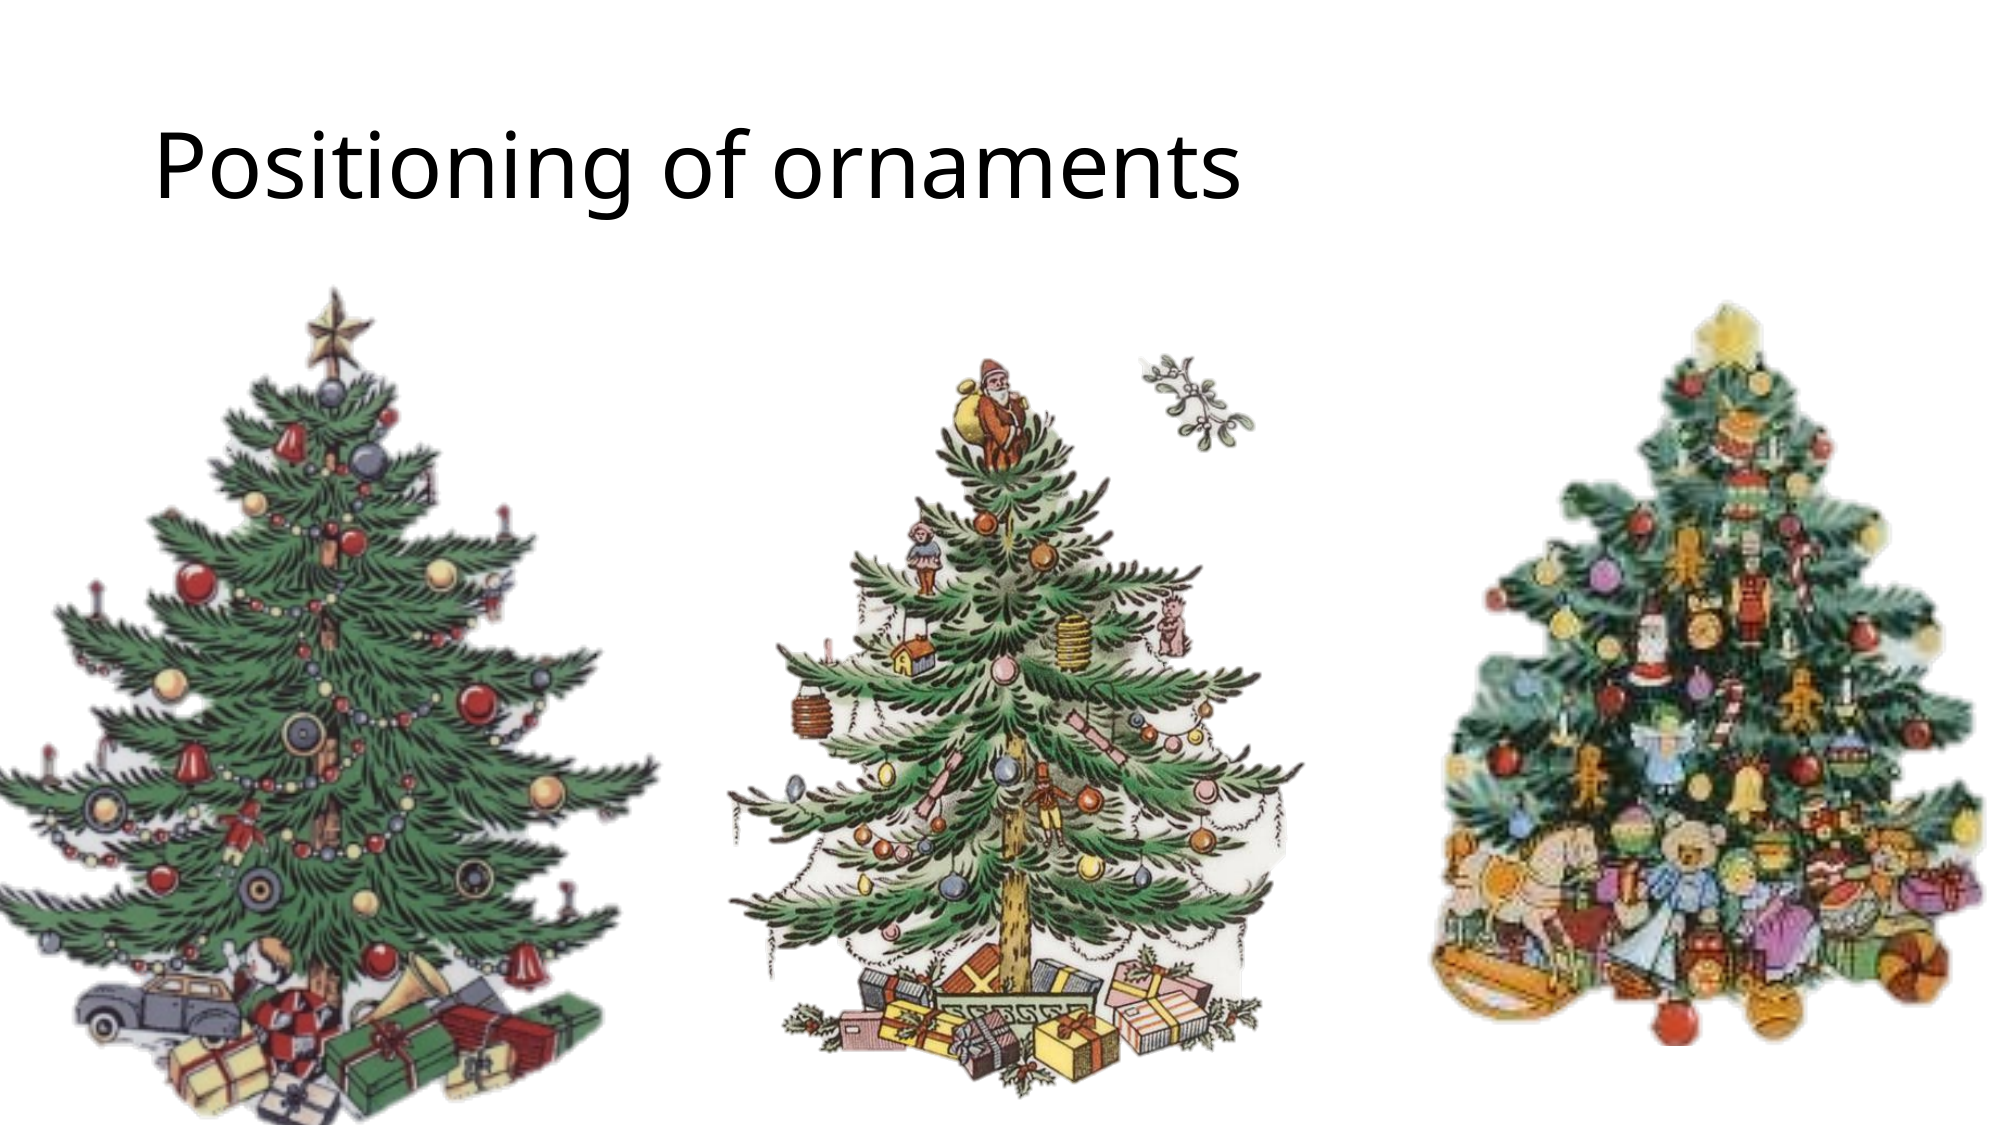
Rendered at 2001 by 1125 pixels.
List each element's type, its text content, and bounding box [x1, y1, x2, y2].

title Positioning of ornaments [137, 59, 1863, 278]
picture [0, 215, 2001, 1125]
